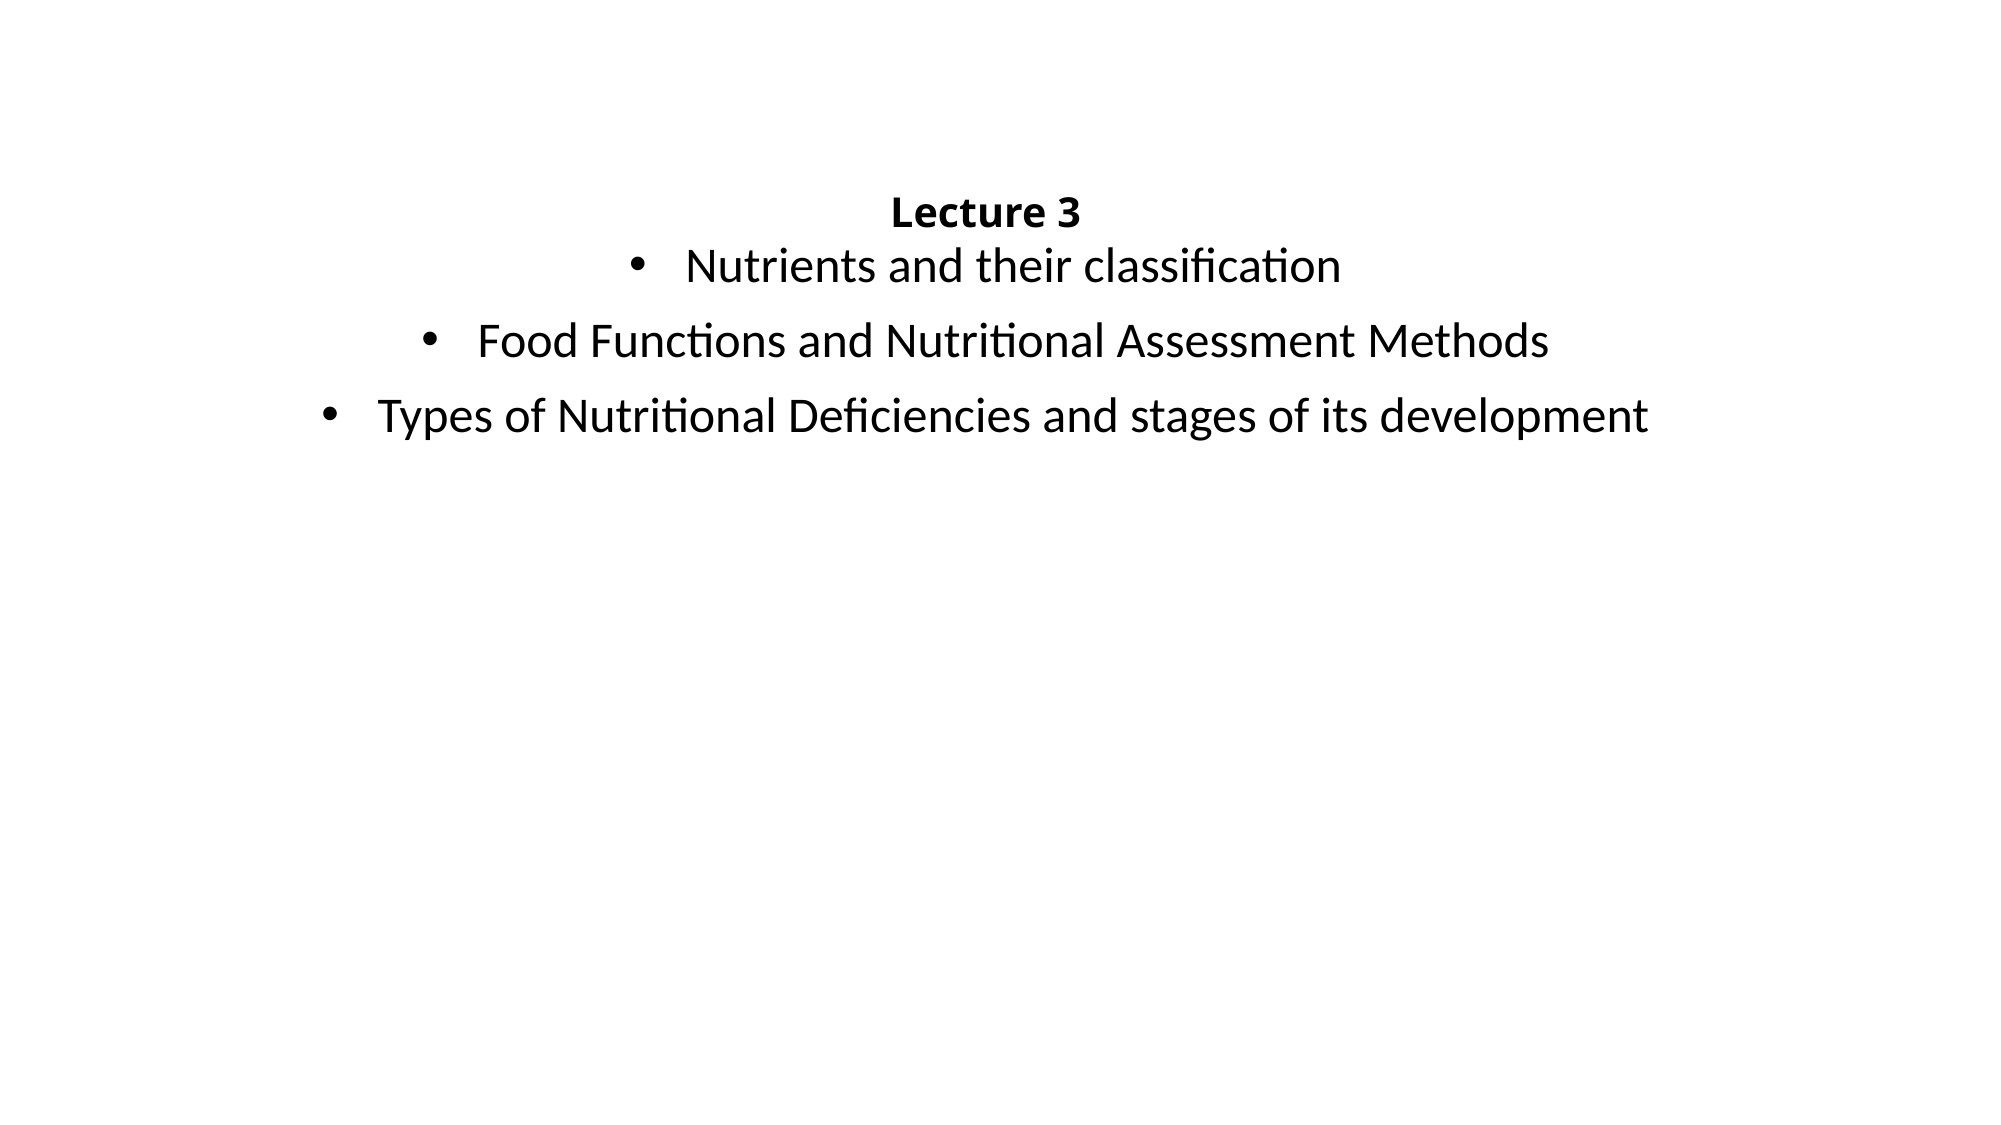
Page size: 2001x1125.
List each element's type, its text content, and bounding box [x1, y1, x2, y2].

subtitle Nutrients and their classification Food Functions and Nutritional Assessment Methods Types of Nutritional Deficiencies and stages of its development [235, 151, 1736, 830]
